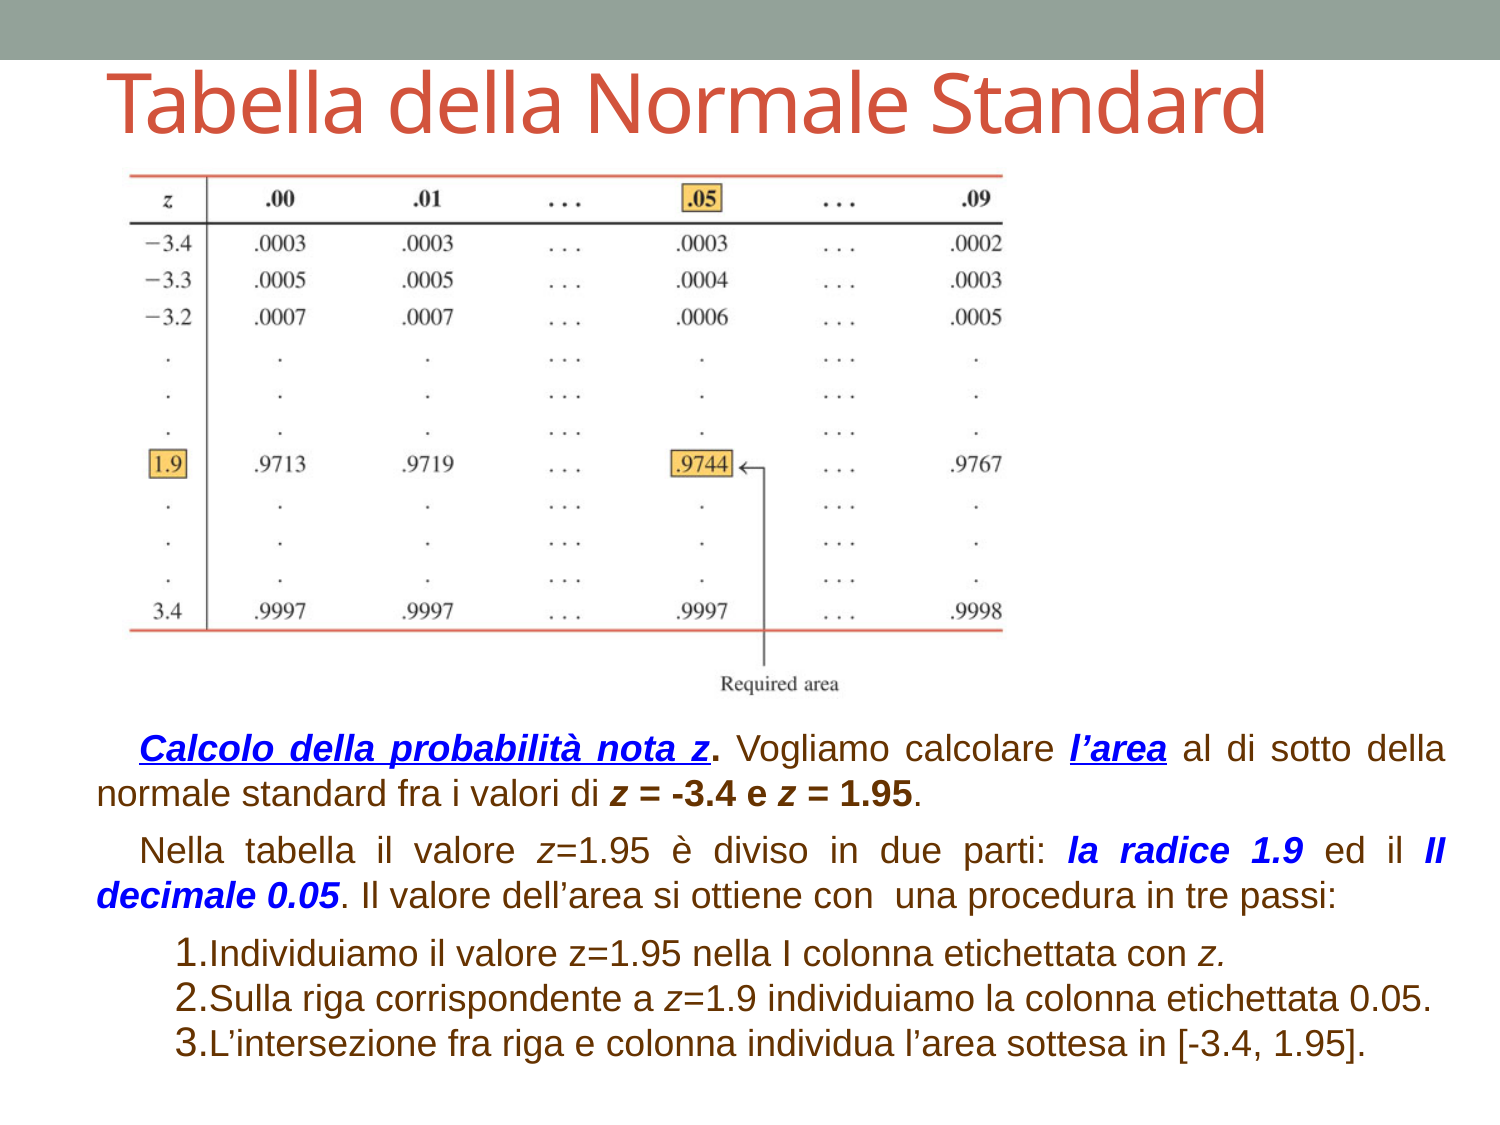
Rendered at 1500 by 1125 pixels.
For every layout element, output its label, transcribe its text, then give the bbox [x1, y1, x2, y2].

title Tabella della Normale Standard [91, 46, 1398, 126]
text_box Calcolo della probabilità nota z. Vogliamo calcolare l’area al di sotto della normale standard fra i valori di z = -3.4 e z = 1.95. Nella tabella il valore z=1.95 è diviso in due parti: la radice 1.9 ed il II decimale 0.05. Il valore dell’area si ottiene con una procedura in tre passi: Individuiamo il valore z=1.95 nella I colonna etichettata con z. Sulla riga corrispondente a z=1.9 individuiamo la colonna etichettata 0.05. L’intersezione fra riga e colonna individua l’area sottesa in [-3.4, 1.95]. [81, 716, 1461, 1072]
picture [121, 167, 1018, 700]
title Tabella della Normale Standard [91, 127, 1398, 155]
